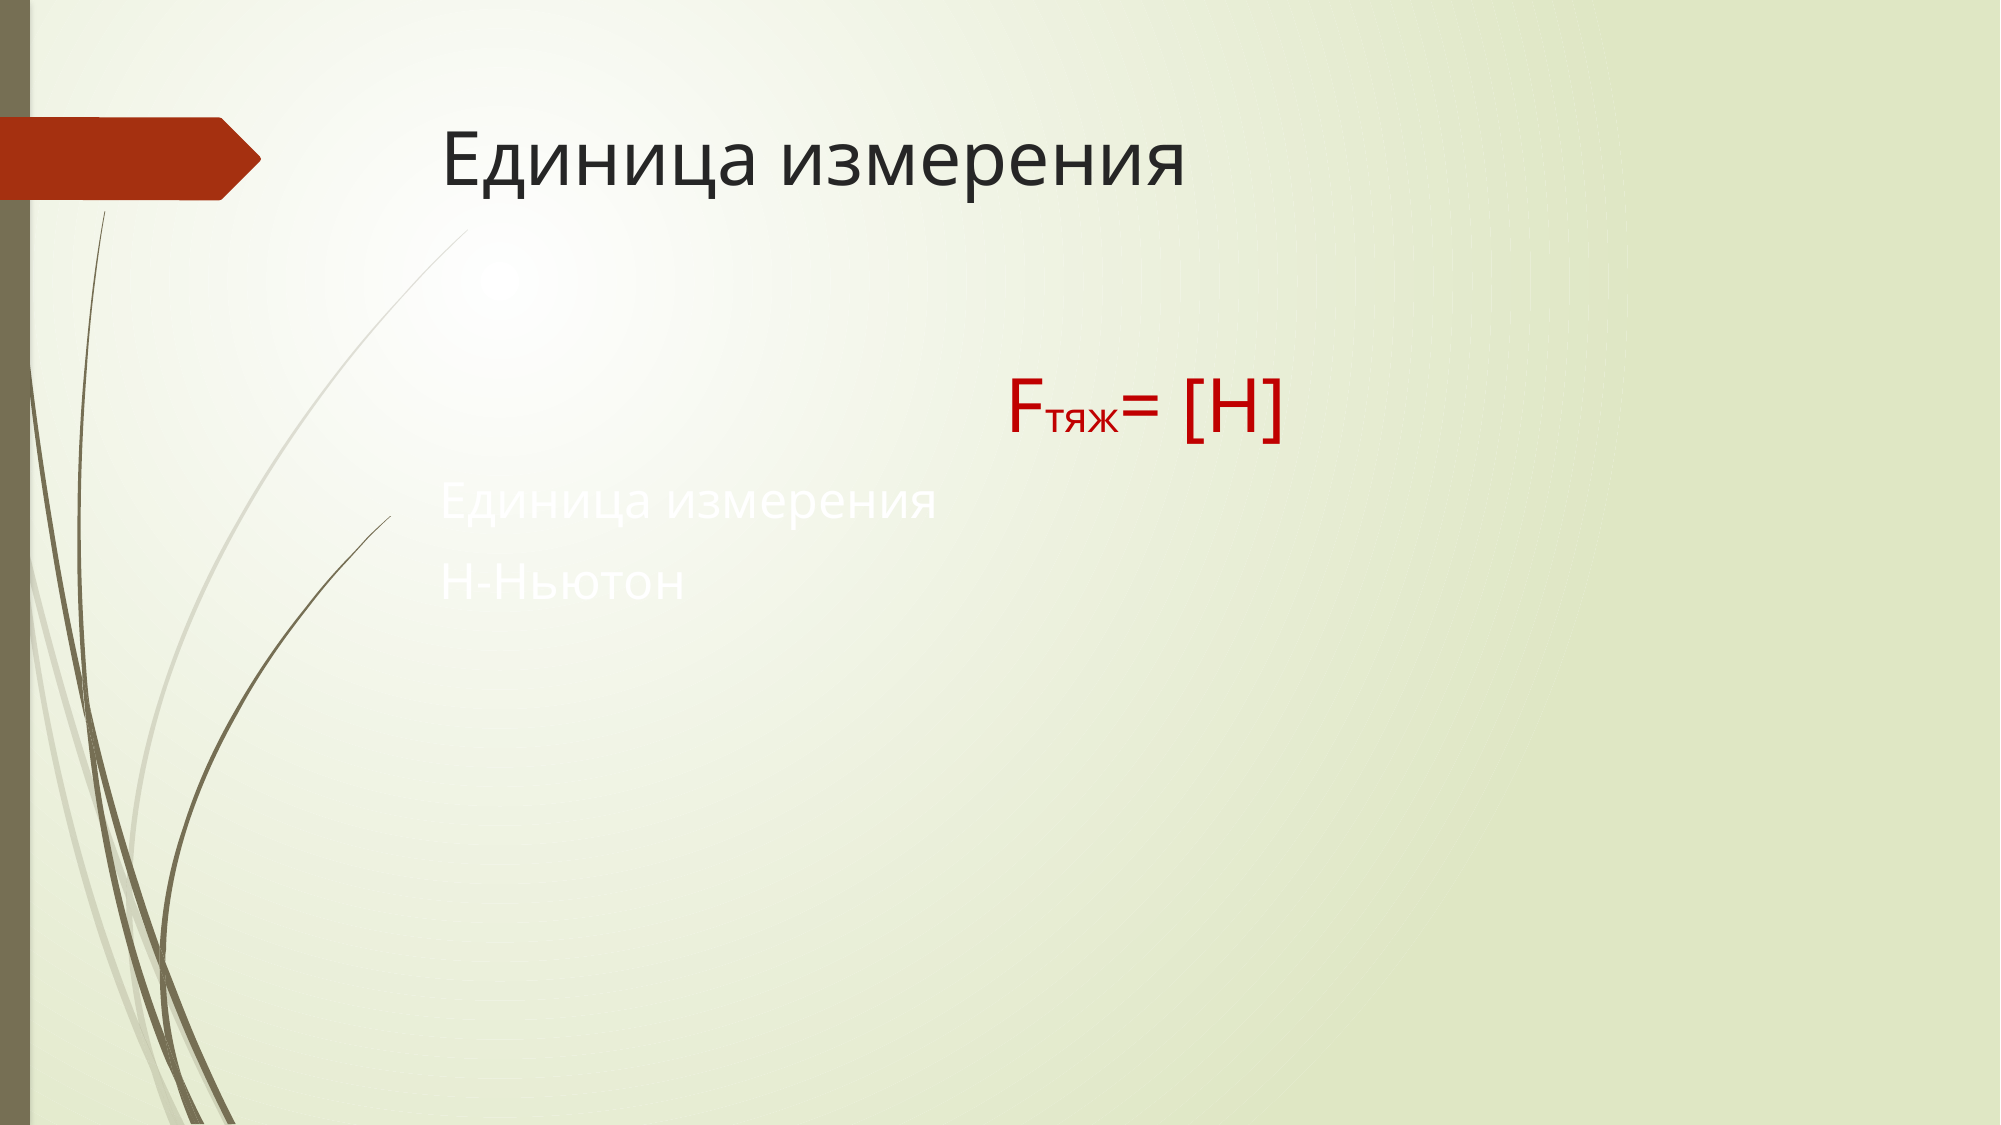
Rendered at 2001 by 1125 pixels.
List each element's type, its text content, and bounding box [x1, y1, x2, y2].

title Единица измерения [425, 102, 1888, 313]
list Fтяж= [H] Единица измерения H-Ньютон [424, 350, 1888, 970]
